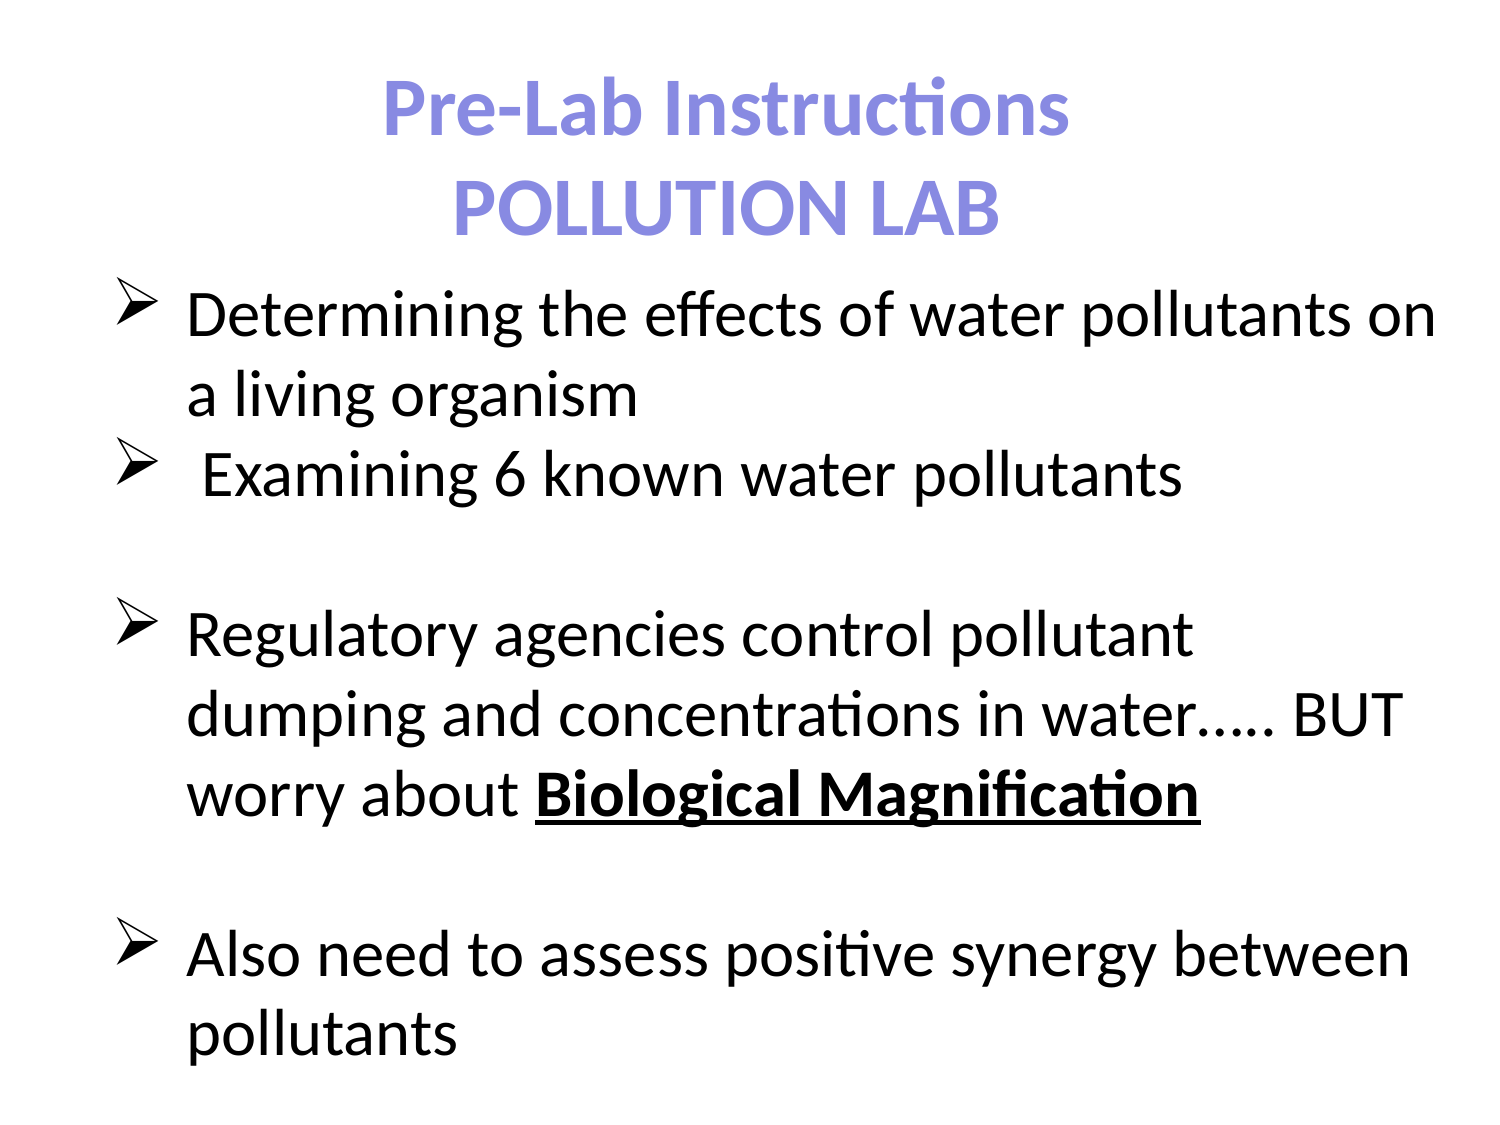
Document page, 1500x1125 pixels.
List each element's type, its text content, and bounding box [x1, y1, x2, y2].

text_box Pre-Lab Instructions POLLUTION LAB [218, 45, 1237, 260]
text_box Determining the effects of water pollutants on a living organism Examining 6 known water pollutants Regulatory agencies control pollutant dumping and concentrations in water….. BUT worry about Biological Magnification Also need to assess positive synergy between pollutants [96, 262, 1454, 1077]
